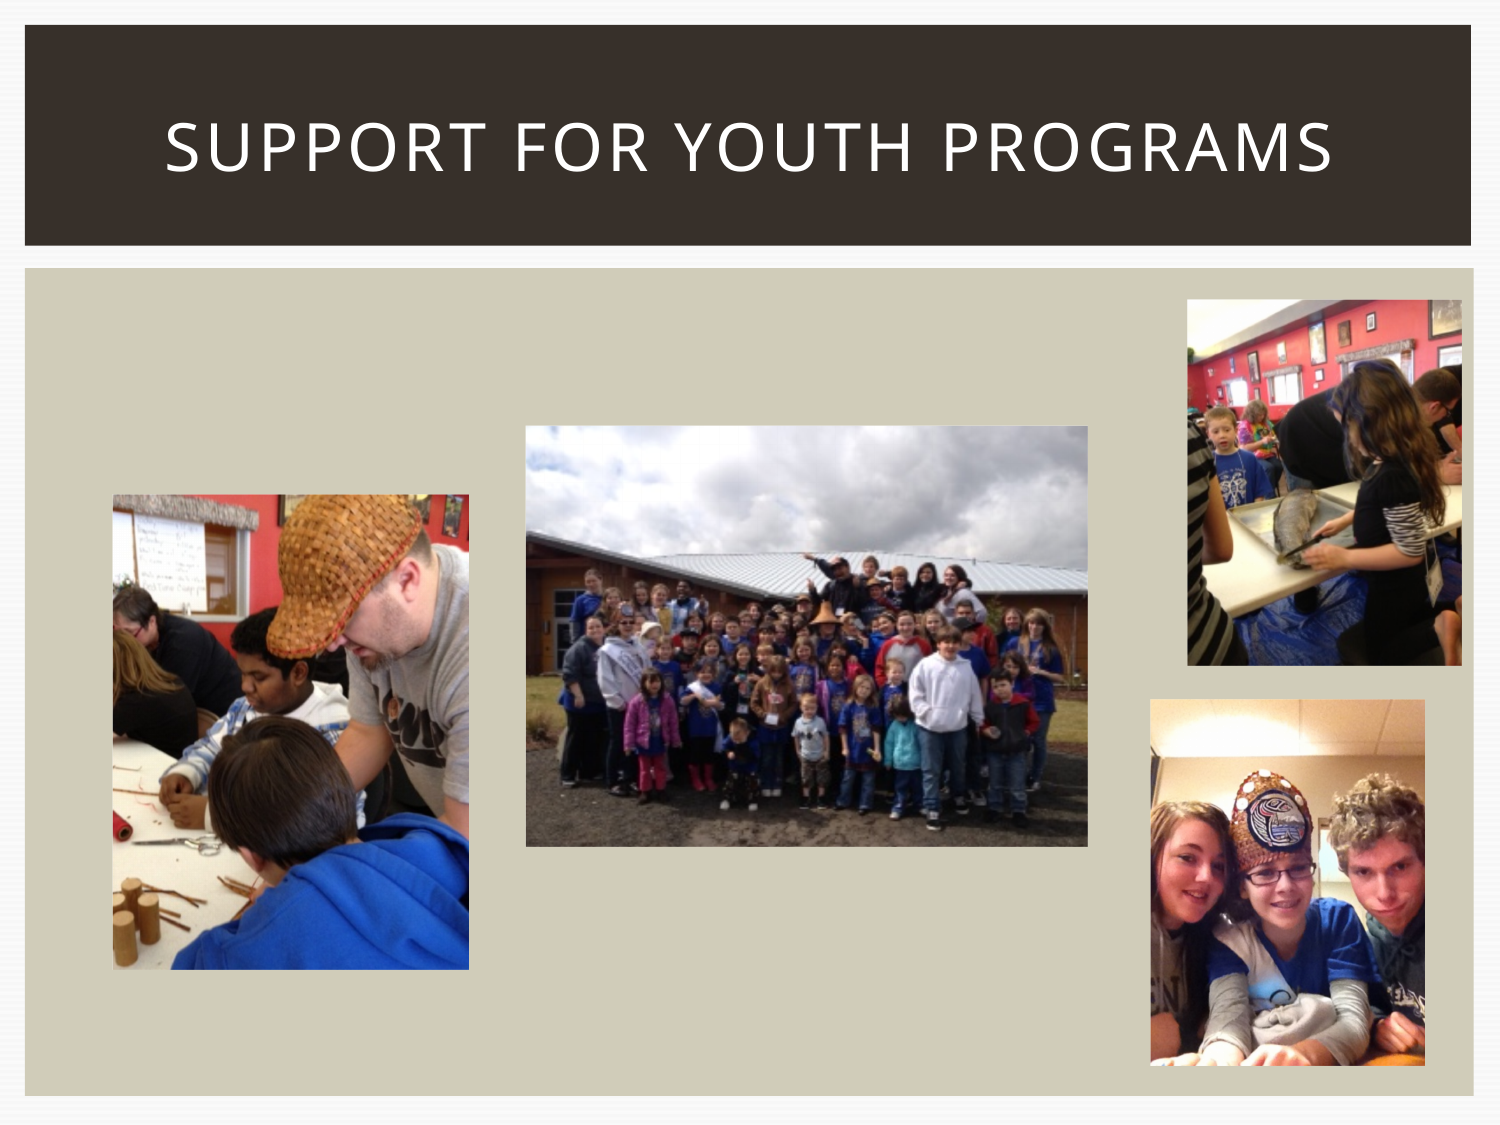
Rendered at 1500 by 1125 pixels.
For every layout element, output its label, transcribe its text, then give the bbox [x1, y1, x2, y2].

picture [1141, 300, 1500, 665]
title Support for Youth Programs [62, 58, 1438, 232]
picture [52, 424, 1088, 969]
picture [1104, 700, 1471, 1065]
